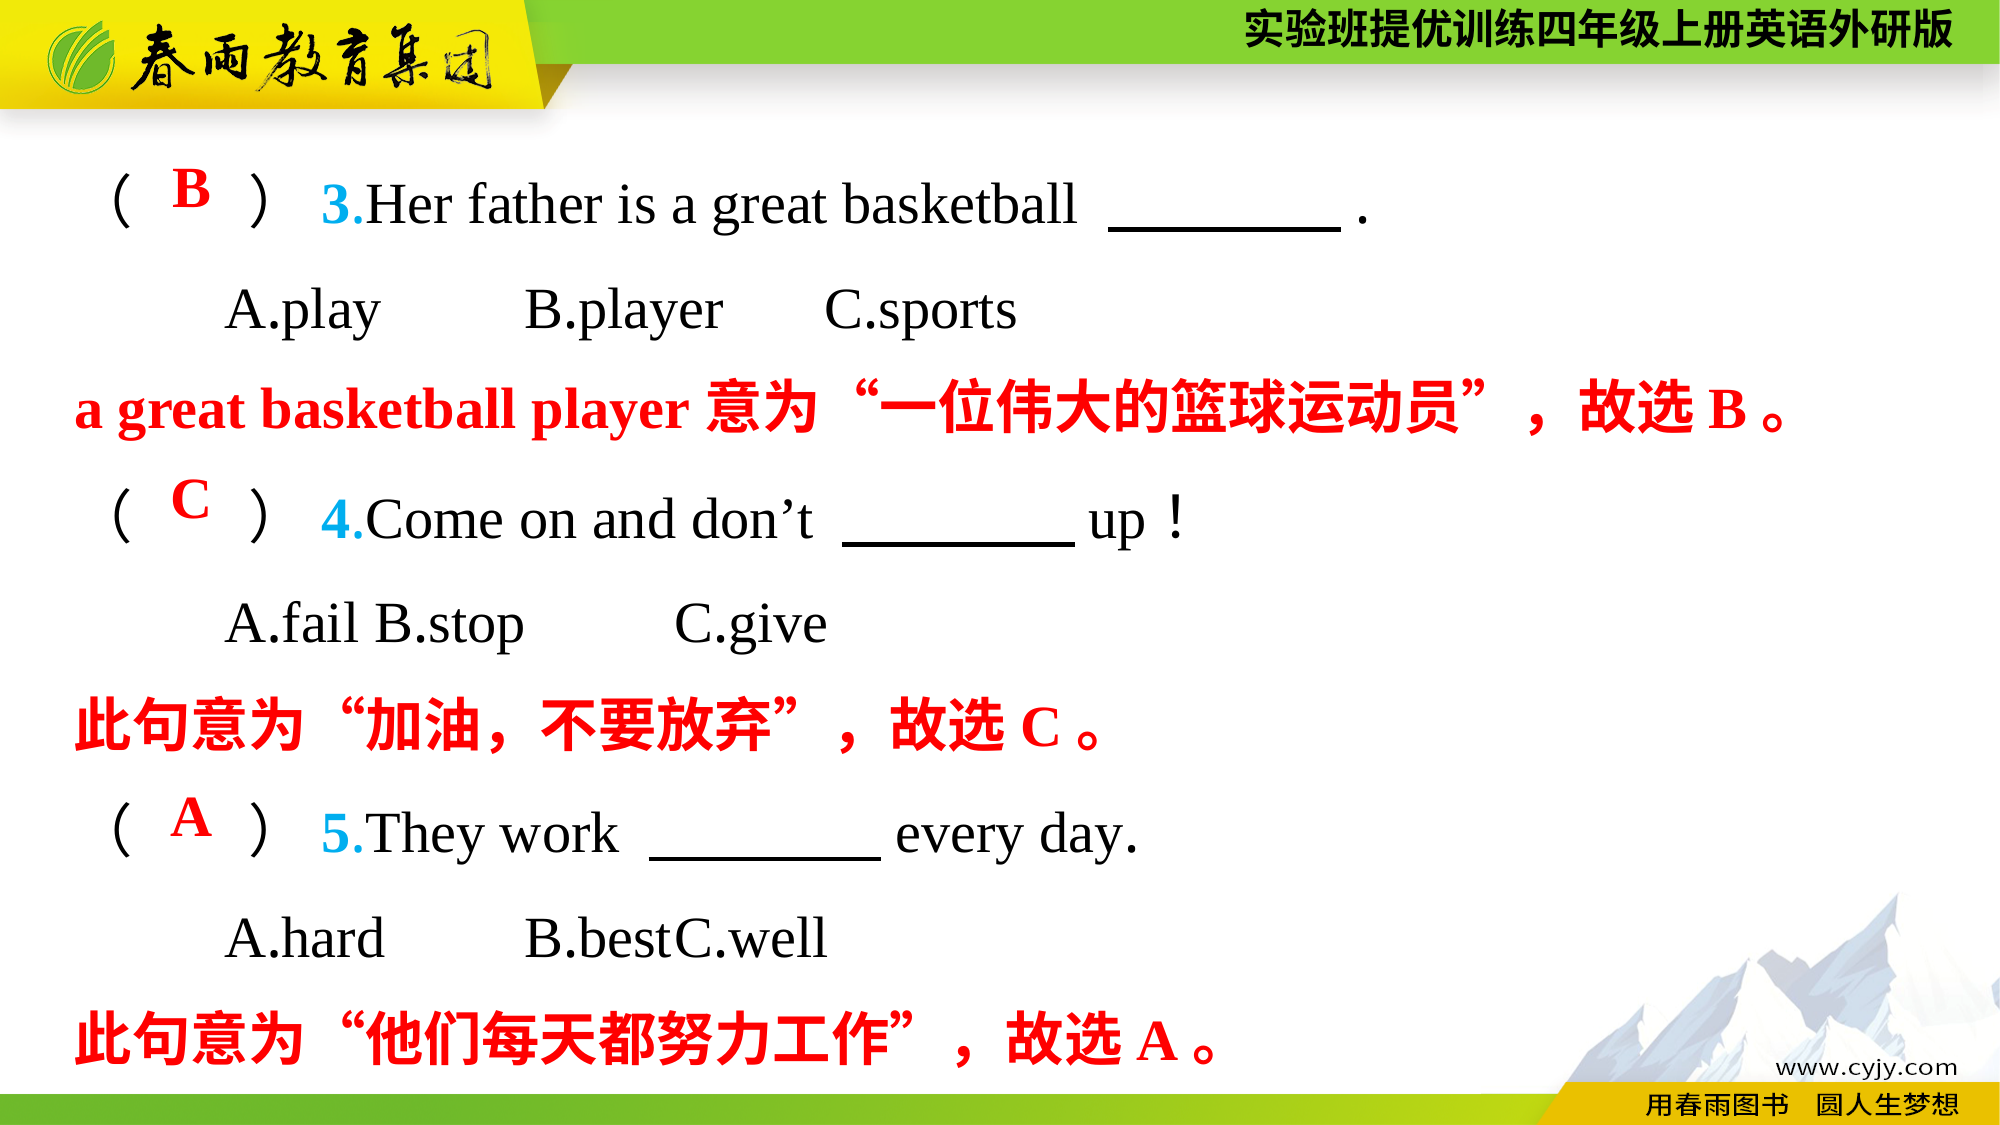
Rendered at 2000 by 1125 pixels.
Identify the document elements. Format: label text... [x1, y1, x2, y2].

list （ ）3.Her father is a great basketball . A.play B.player C.sports （ ）4.Come on and don’t up！ A.fail B.stop C.give （ ）5.They work every day. A.hard B.best C.well [59, 766, 1944, 959]
list （ ）3.Her father is a great basketball . A.play B.player C.sports （ ）4.Come on and don’t up！ A.fail B.stop C.give （ ）5.They work every day. A.hard B.best C.well [59, 122, 1944, 327]
text_box A [141, 770, 228, 856]
text_box 此句意为“加油，不要放弃”，故选C。 [59, 645, 1944, 766]
text_box C [141, 453, 228, 538]
text_box 此句意为“他们每天都努力工作”，故选A。 [59, 959, 1944, 1080]
picture [0, 0, 2000, 1125]
text_box a great basketball player意为“一位伟大的篮球运动员”，故选B。 [59, 327, 1944, 448]
list （ ）3.Her father is a great basketball . A.play B.player C.sports （ ）4.Come on and don’t up！ A.fail B.stop C.give （ ）5.They work every day. A.hard B.best C.well [59, 448, 1944, 645]
text_box B [157, 141, 226, 227]
